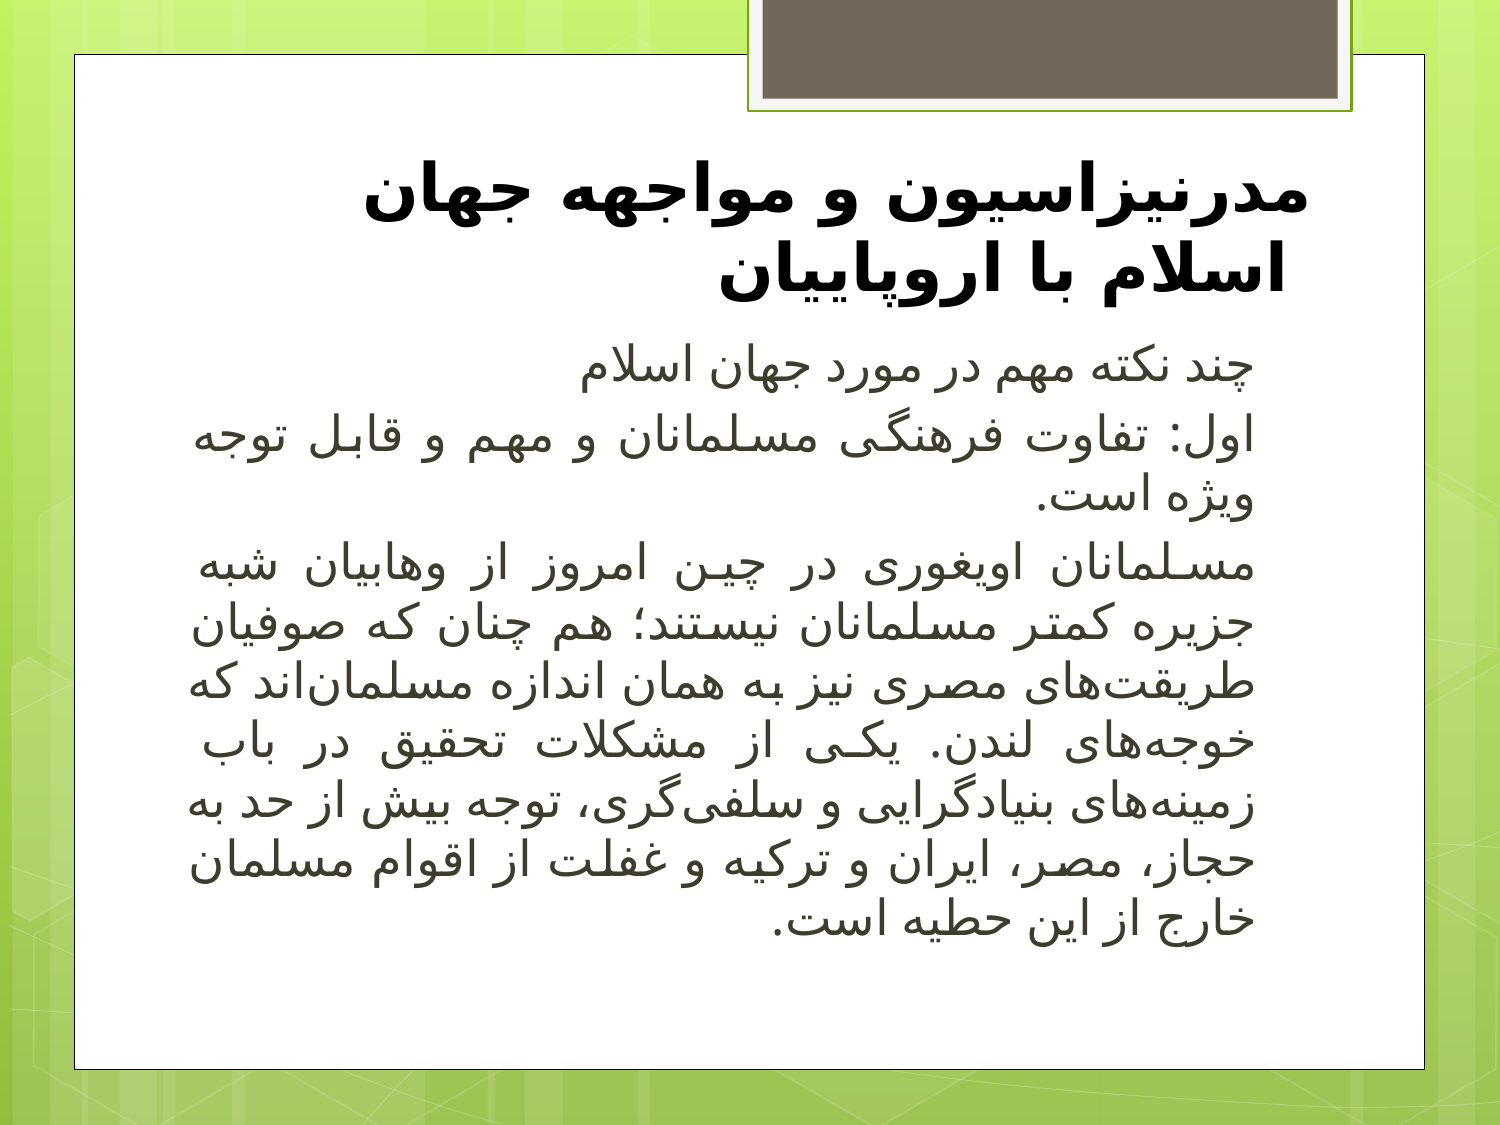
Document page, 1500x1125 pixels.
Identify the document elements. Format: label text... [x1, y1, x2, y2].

title مدرنیزاسیون و مواجهه جهان اسلام با اروپاییان [174, 125, 1328, 313]
list چند نکته مهم در مورد جهان اسلام اول: تفاوت فرهنگی مسلمانان و مهم و قابل توجه ویژه است. مسلمانان اویغوری در چین امروز از وهابیان شبه جزیره کمتر مسلمانان نیستند؛ هم چنان که صوفیان طریقت‌های مصری نیز به همان اندازه مسلمان‌اند که خوجه‌های لندن. یکی از مشکلات تحقیق در باب زمینه‌های بنیادگرایی و سلفی‌گری، توجه بیش از حد به حجاز، مصر، ایران و ترکیه و غفلت از اقوام مسلمان‌ خارج از این حطیه است. [171, 324, 1283, 957]
